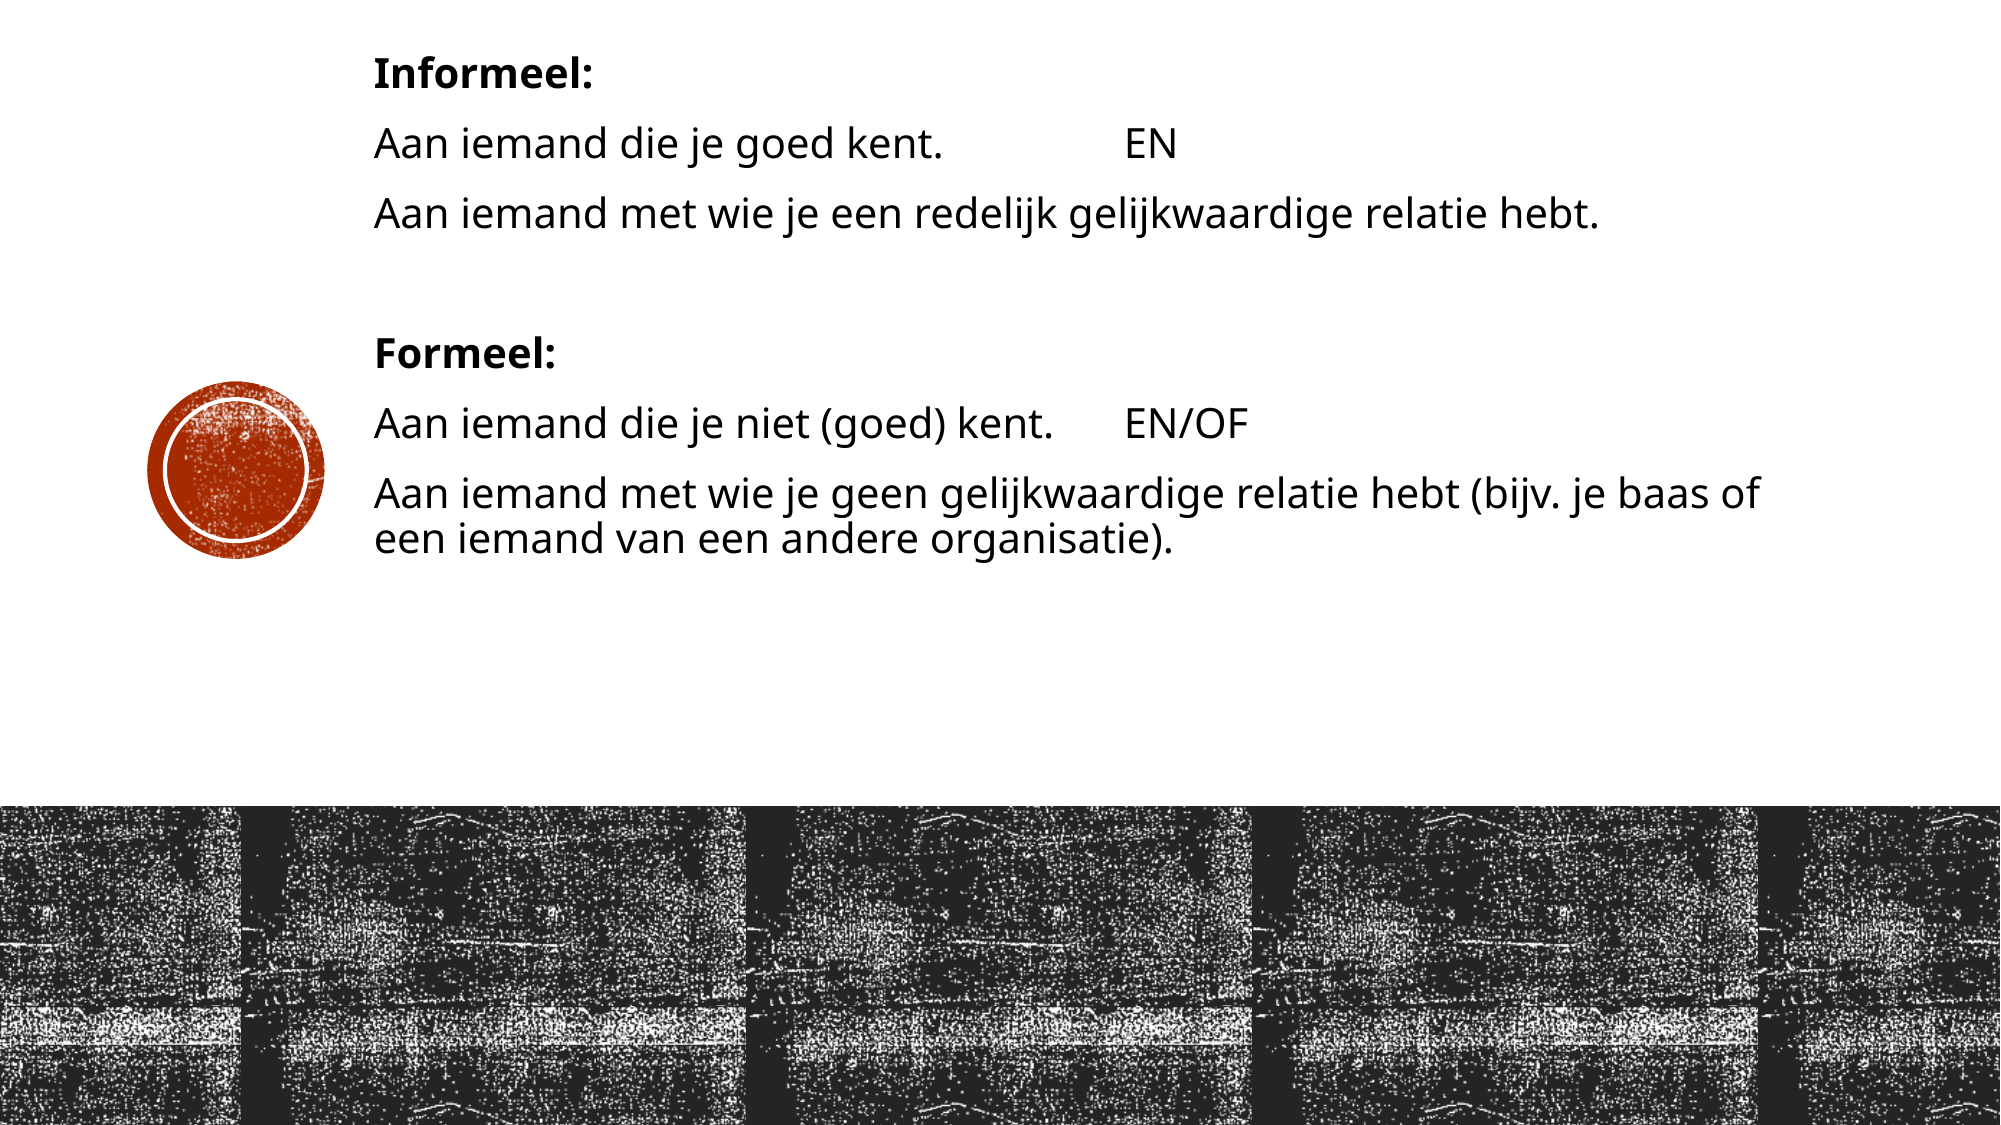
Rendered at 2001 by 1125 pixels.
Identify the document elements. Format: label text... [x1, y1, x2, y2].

list Informeel: Aan iemand die je goed kent. EN Aan iemand met wie je een redelijk gelijkwaardige relatie hebt. Formeel: Aan iemand die je niet (goed) kent. EN/OF Aan iemand met wie je geen gelijkwaardige relatie hebt (bijv. je baas of een iemand van een andere organisatie). [358, 45, 1844, 888]
